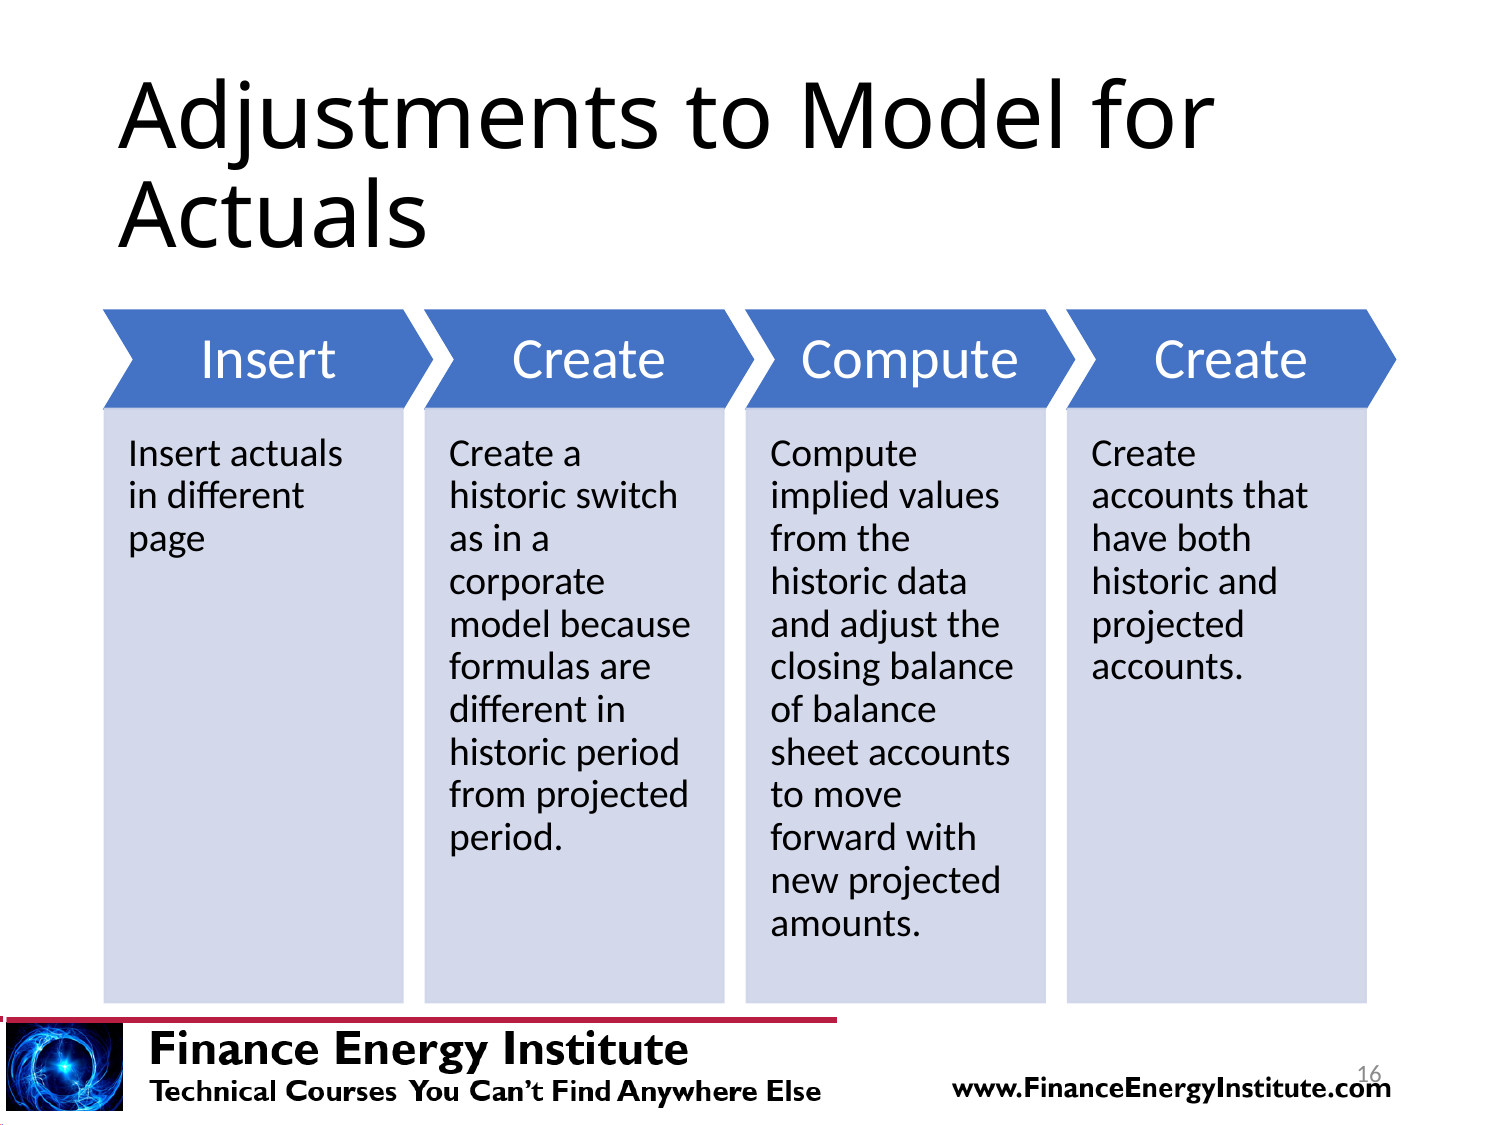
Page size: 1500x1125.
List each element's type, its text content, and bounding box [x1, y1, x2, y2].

slide_number 16 [1059, 1042, 1397, 1103]
picture [947, 1071, 1400, 1108]
picture [0, 1006, 837, 1125]
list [103, 299, 1397, 1014]
title Adjustments to Model for Actuals [103, 59, 1397, 278]
